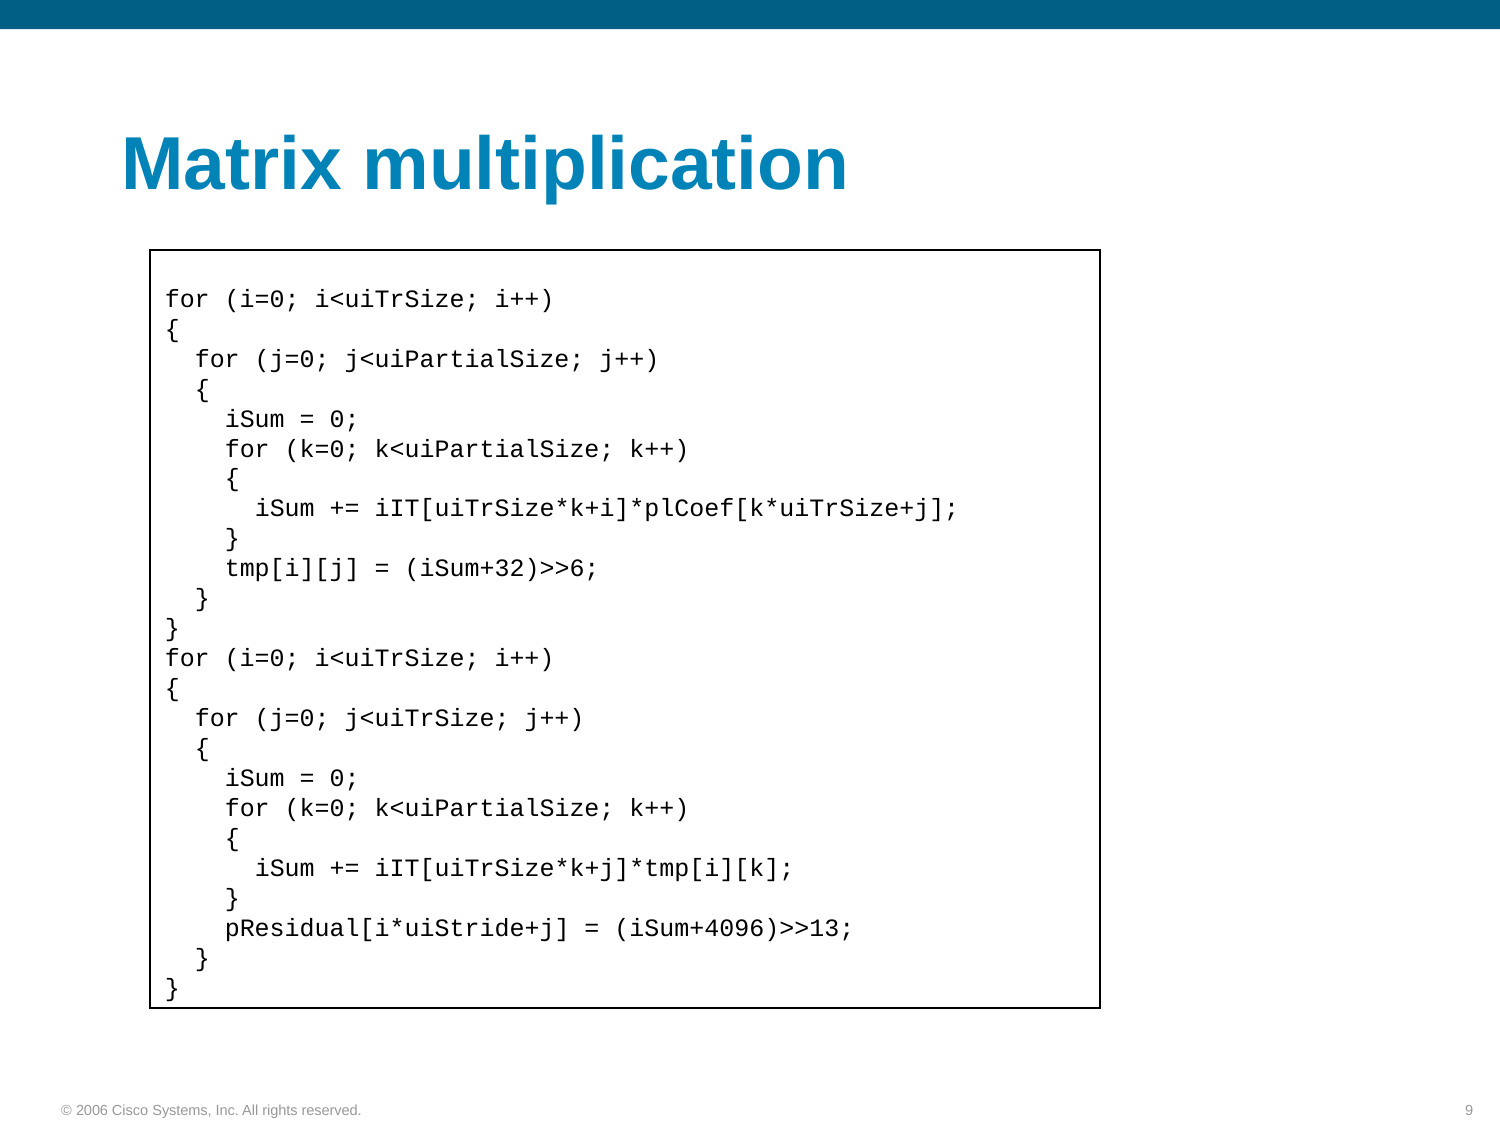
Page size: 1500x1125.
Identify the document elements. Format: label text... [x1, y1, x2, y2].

title Matrix multiplication [107, 74, 1444, 213]
text_box for (i=0; i<uiTrSize; i++) { for (j=0; j<uiPartialSize; j++) { iSum = 0; for (k=0; k<uiPartialSize; k++) { iSum += iIT[uiTrSize*k+i]*plCoef[k*uiTrSize+j]; } tmp[i][j] = (iSum+32)>>6; } } for (i=0; i<uiTrSize; i++) { for (j=0; j<uiTrSize; j++) { iSum = 0; for (k=0; k<uiPartialSize; k++) { iSum += iIT[uiTrSize*k+j]*tmp[i][k]; } pResidual[i*uiStride+j] = (iSum+4096)>>13; } } [150, 249, 1100, 1009]
